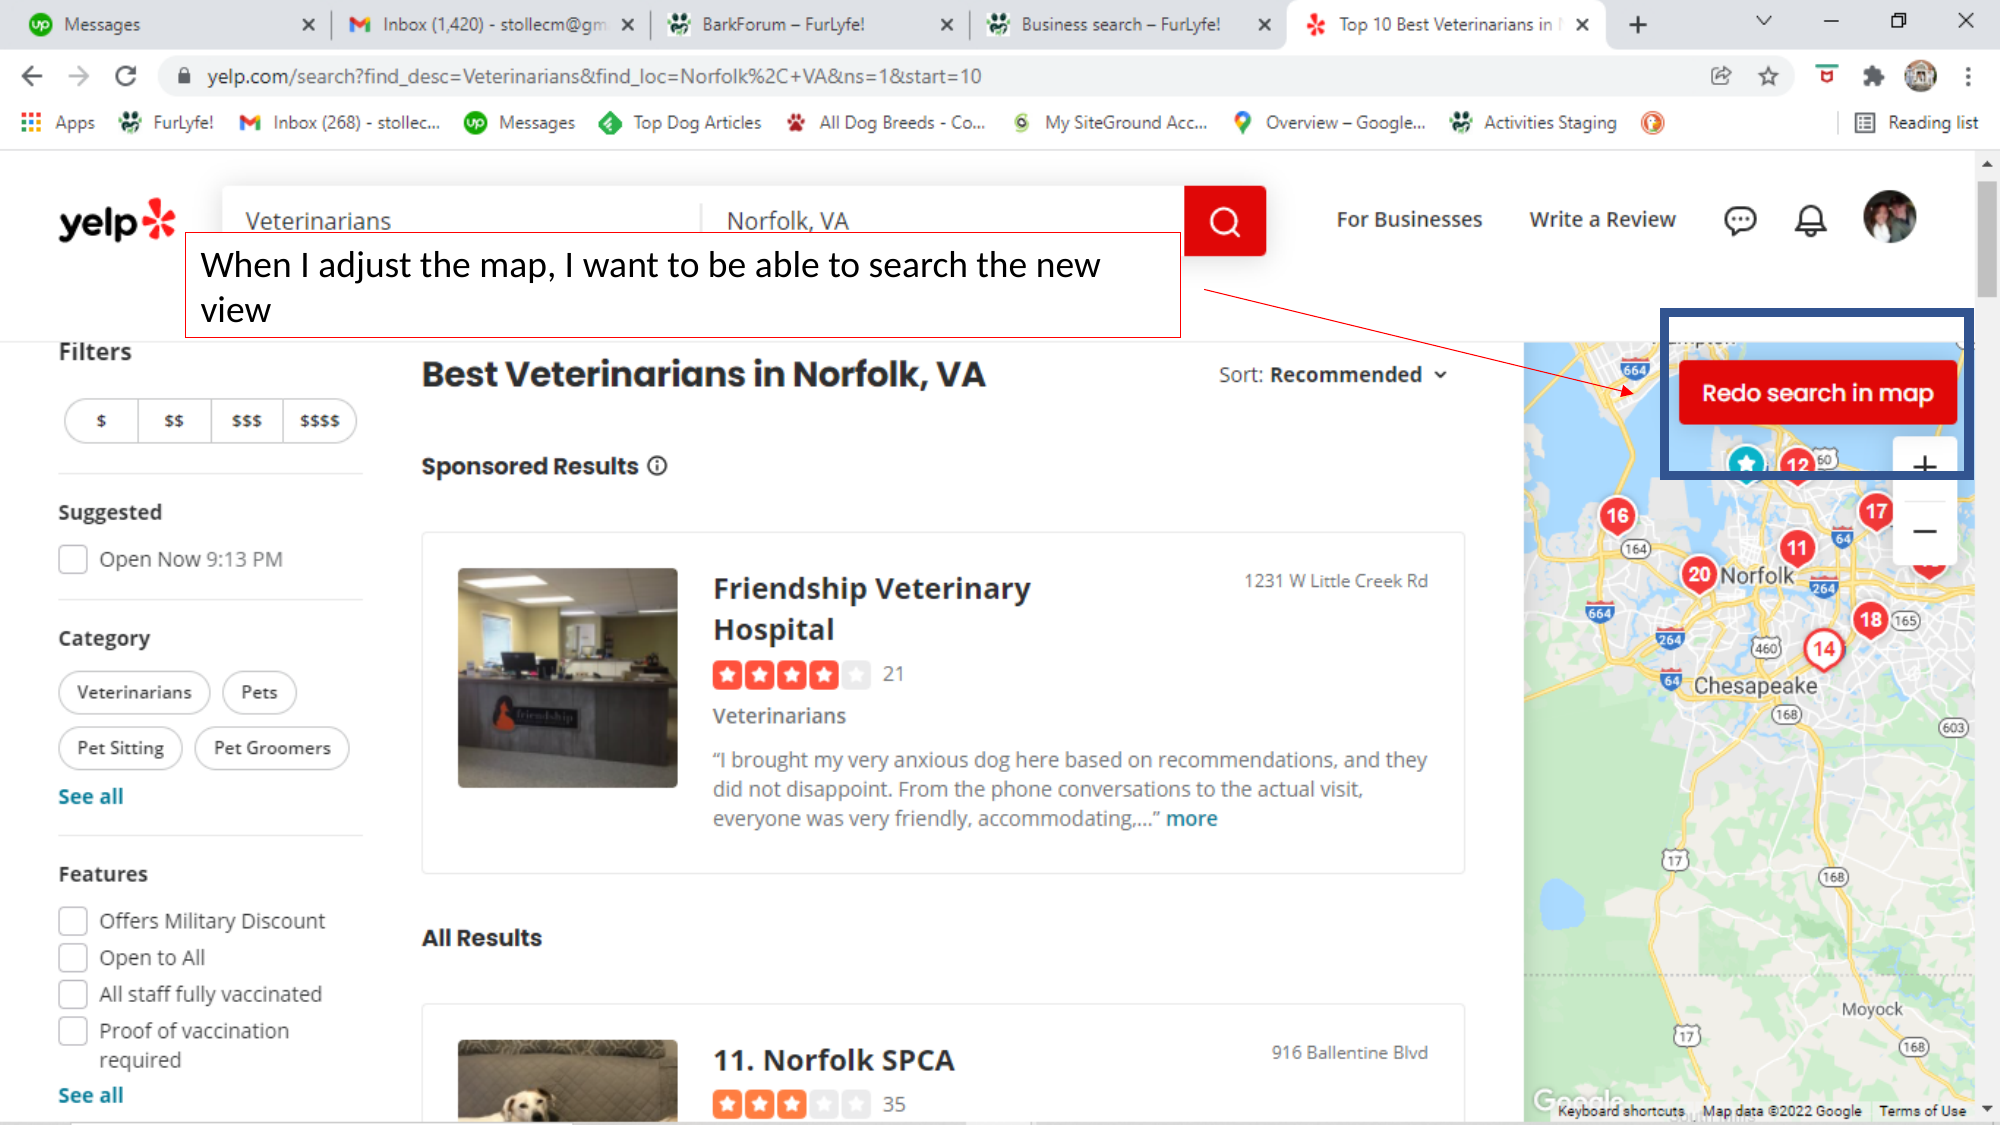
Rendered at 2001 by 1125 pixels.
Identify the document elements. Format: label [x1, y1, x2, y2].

text_box [1204, 289, 1634, 394]
picture [0, 0, 2000, 1125]
